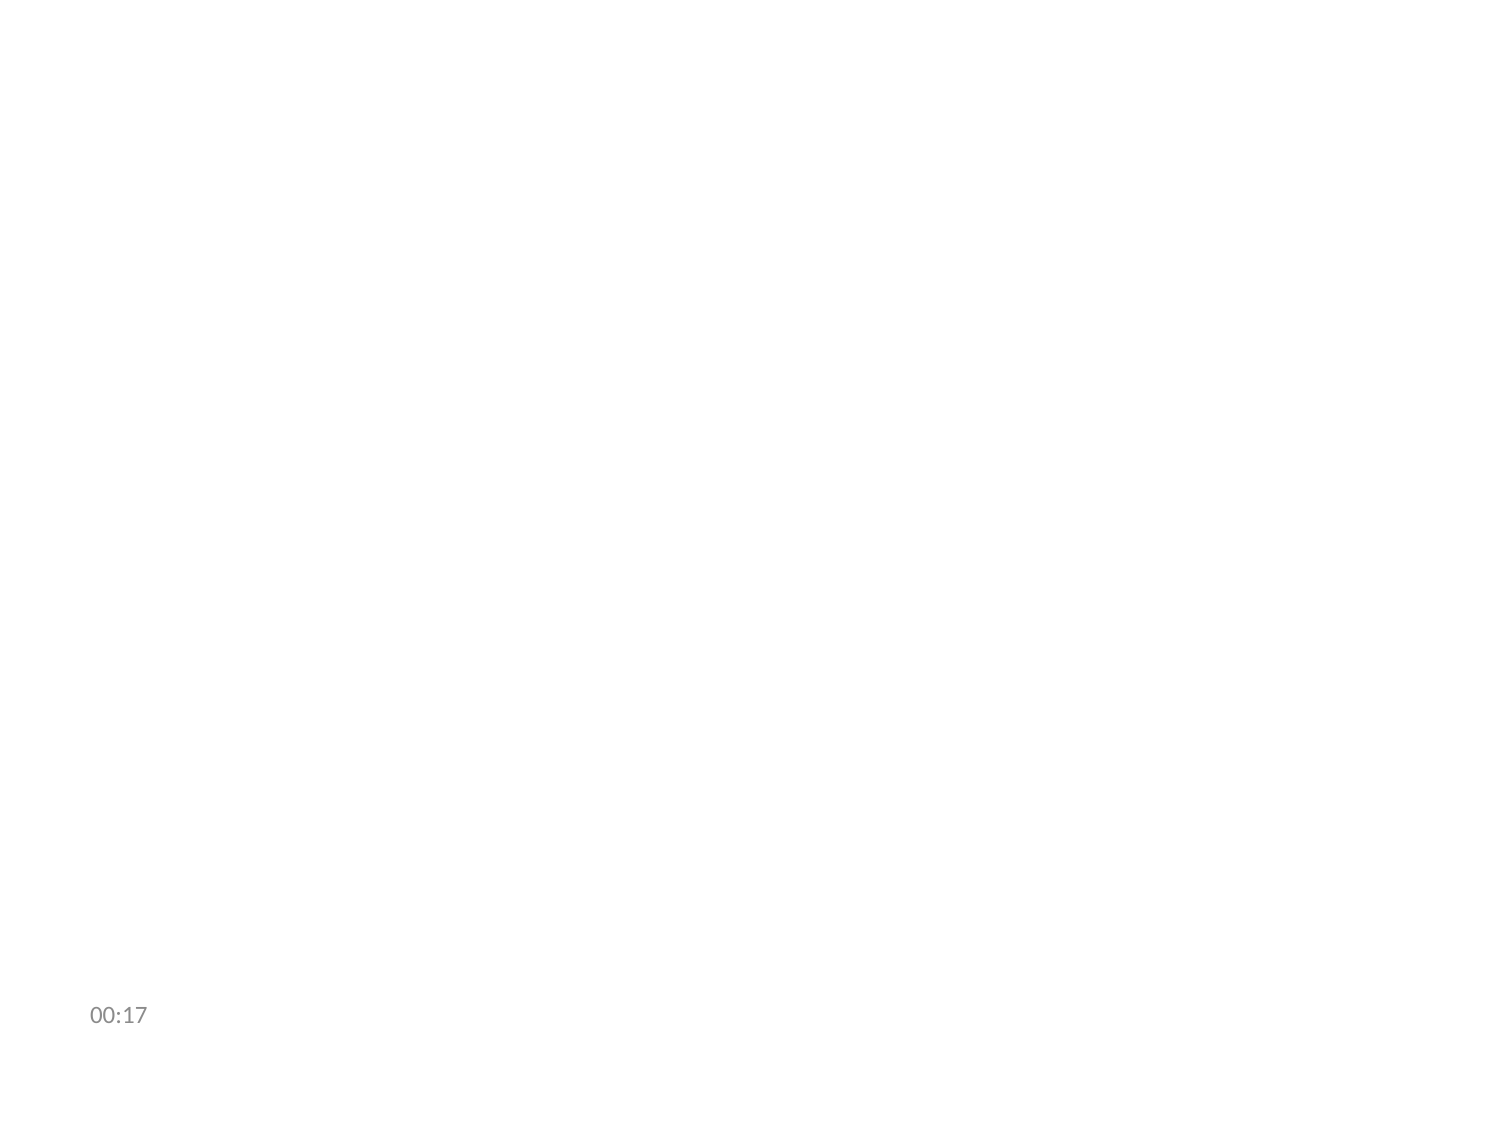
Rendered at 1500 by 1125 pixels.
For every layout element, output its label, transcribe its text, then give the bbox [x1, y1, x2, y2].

text_box 15:35 [75, 983, 425, 1044]
